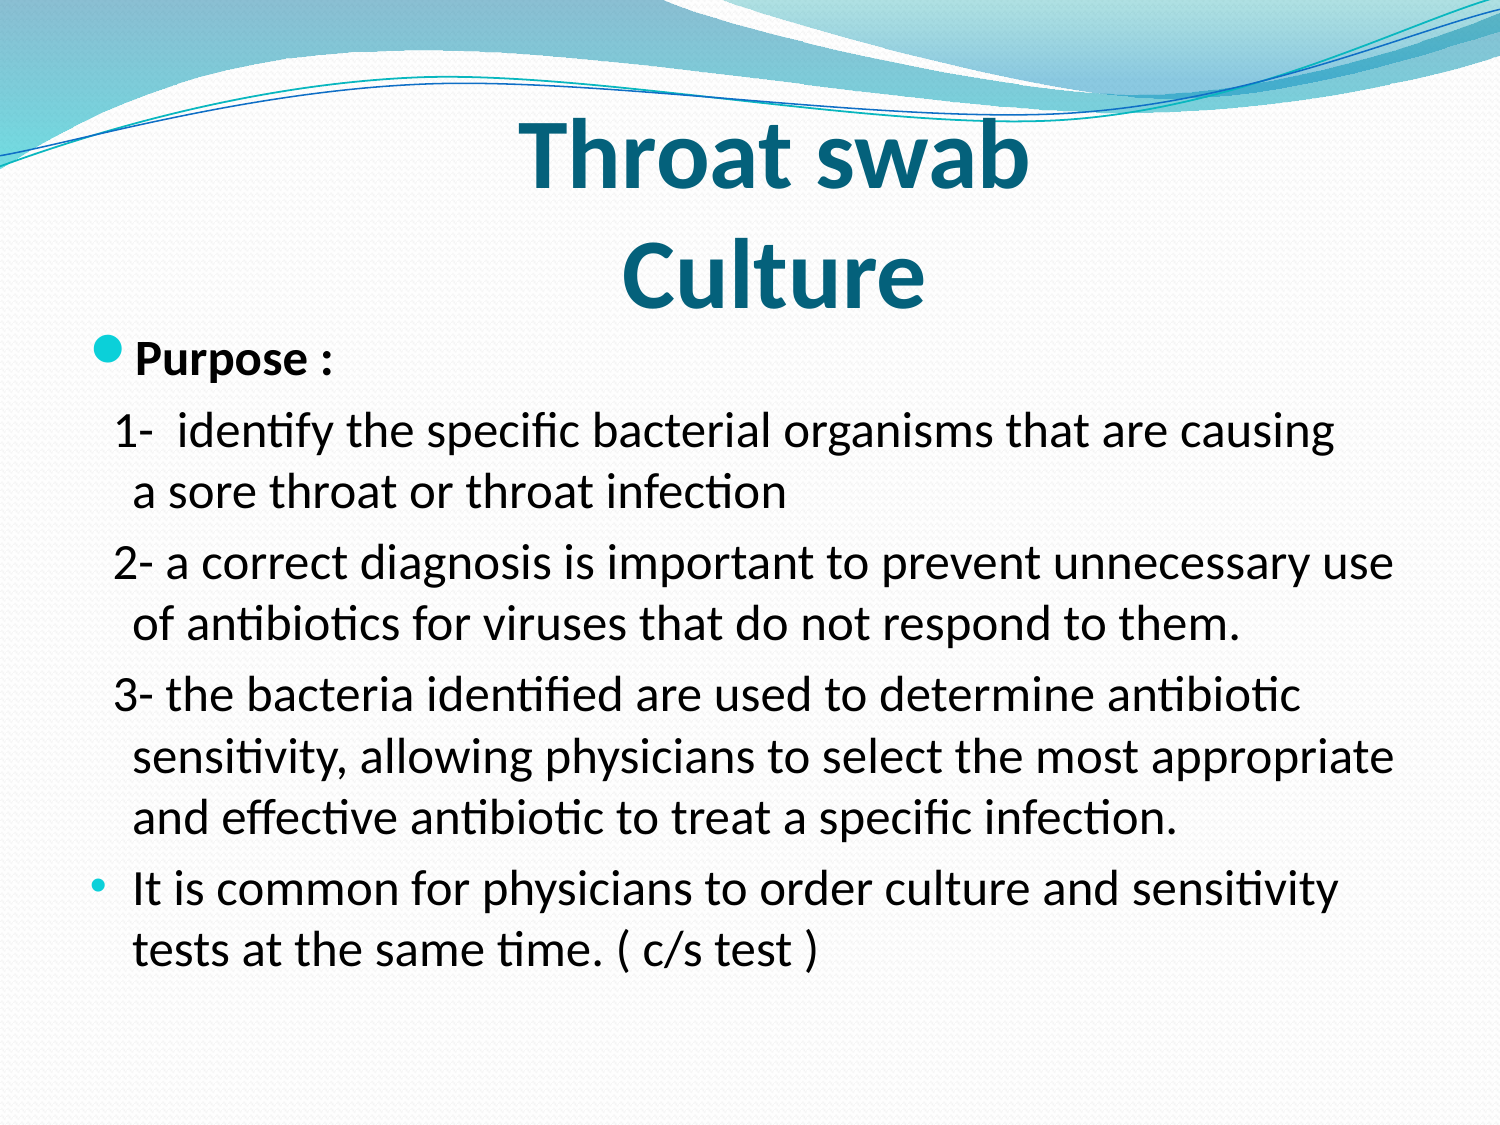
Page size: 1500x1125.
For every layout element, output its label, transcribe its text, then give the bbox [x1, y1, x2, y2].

text_box Throat swab Culture [99, 140, 1450, 328]
list Purpose : 1- identify the specific bacterial organisms that are causing a sore throat or throat infection 2- a correct diagnosis is important to prevent unnecessary use of antibiotics for viruses that do not respond to them. 3- the bacteria identified are used to determine antibiotic sensitivity, allowing physicians to select the most appropriate and effective antibiotic to treat a specific infection. It is common for physicians to order culture and sensitivity tests at the same time. ( c/s test ) [75, 317, 1425, 1038]
